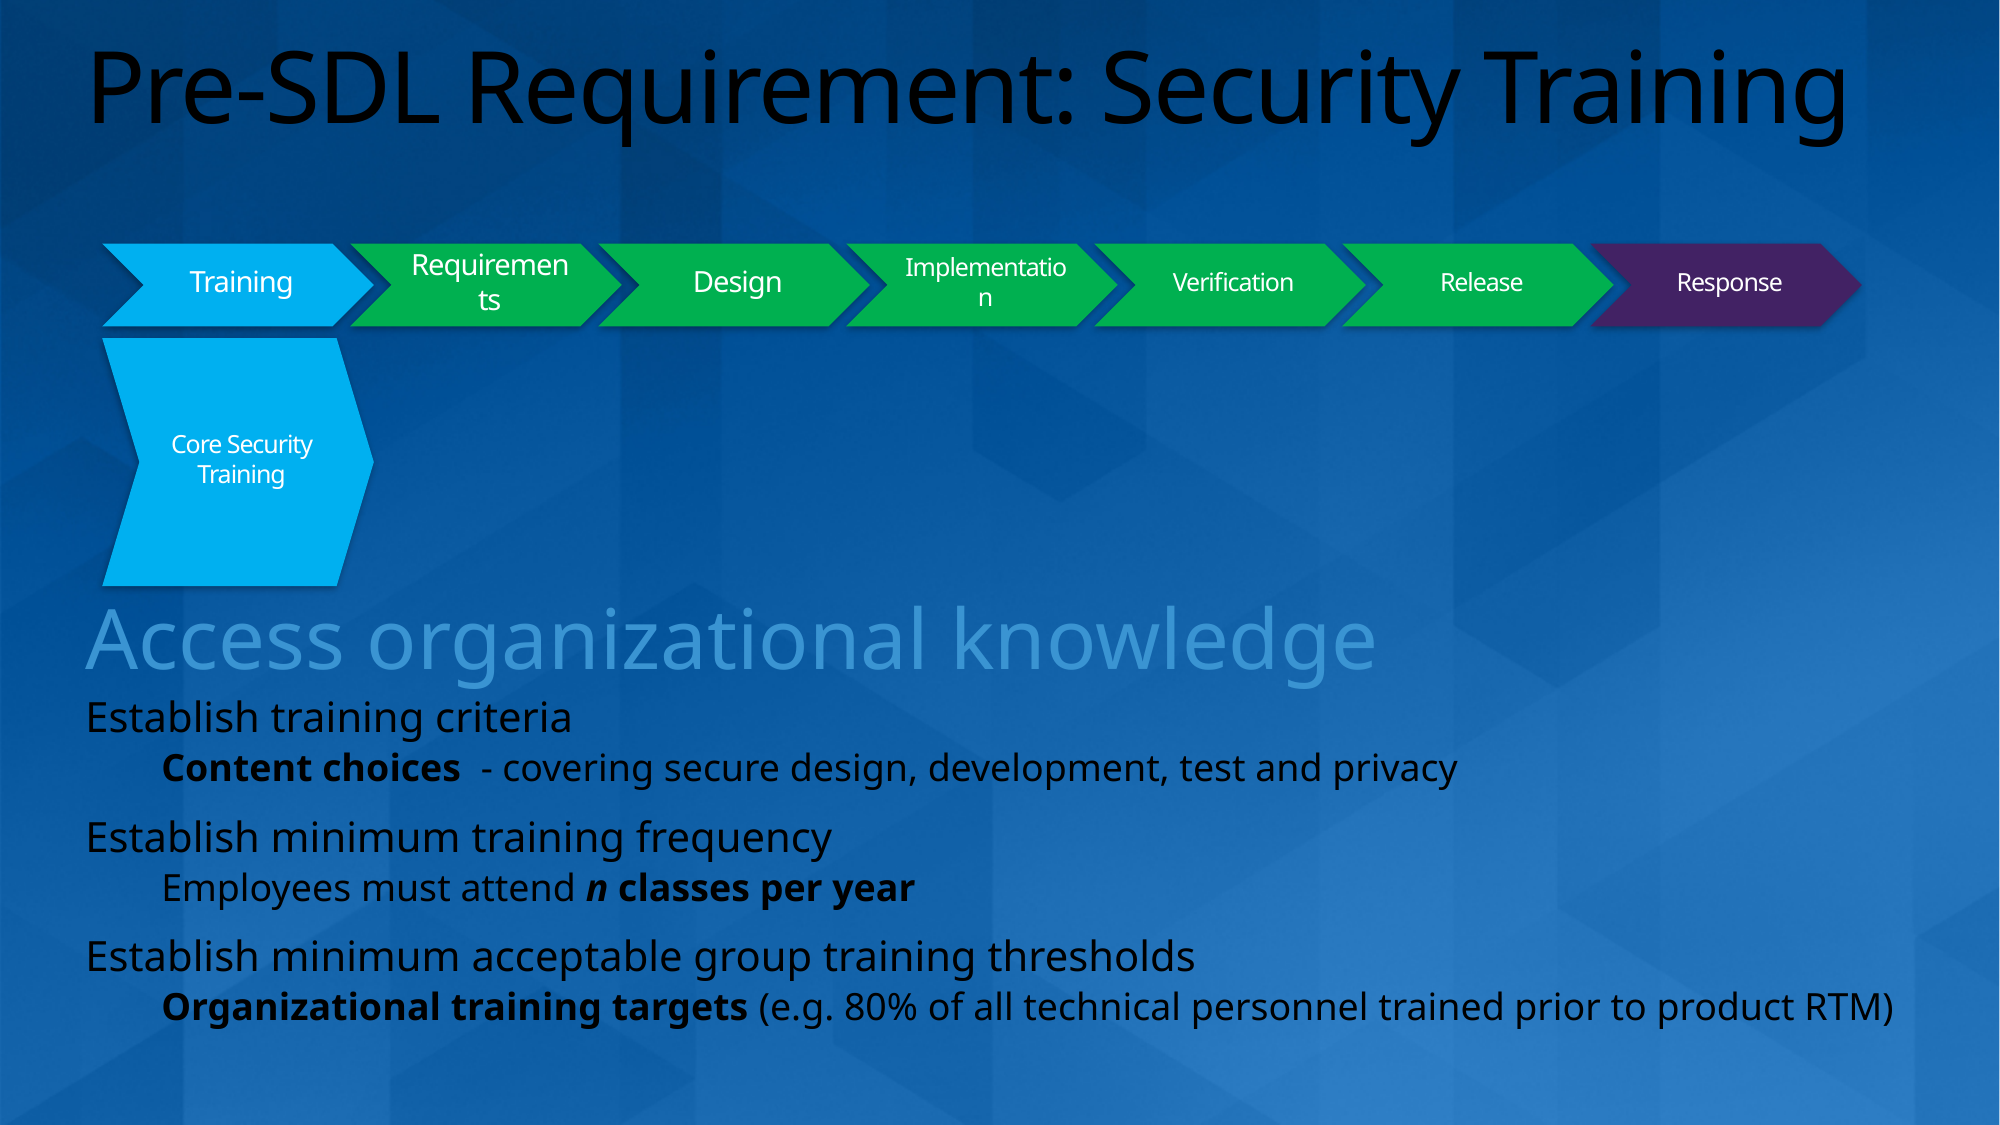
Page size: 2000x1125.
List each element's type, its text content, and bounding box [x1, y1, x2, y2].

text_box Implementation [845, 242, 1119, 328]
title Pre-SDL Requirement: Security Training [85, 37, 1914, 147]
text_box Requirements [349, 242, 623, 328]
text_box Training [101, 242, 375, 328]
text_box Response [1589, 242, 1863, 328]
text_box Design [597, 242, 871, 328]
text_box Release [1341, 242, 1615, 328]
text_box Core Security Training [101, 337, 375, 587]
list Access organizational knowledge Establish training criteria Content choices - covering secure design, development, test and privacy Establish minimum training frequency Employees must attend n classes per year Establish minimum acceptable group training thresholds Organizational training targets (e.g. 80% of all technical personnel trained prior to product RTM) [85, 597, 1914, 1125]
picture [0, 0, 2000, 1125]
text_box Verification [1093, 242, 1367, 328]
